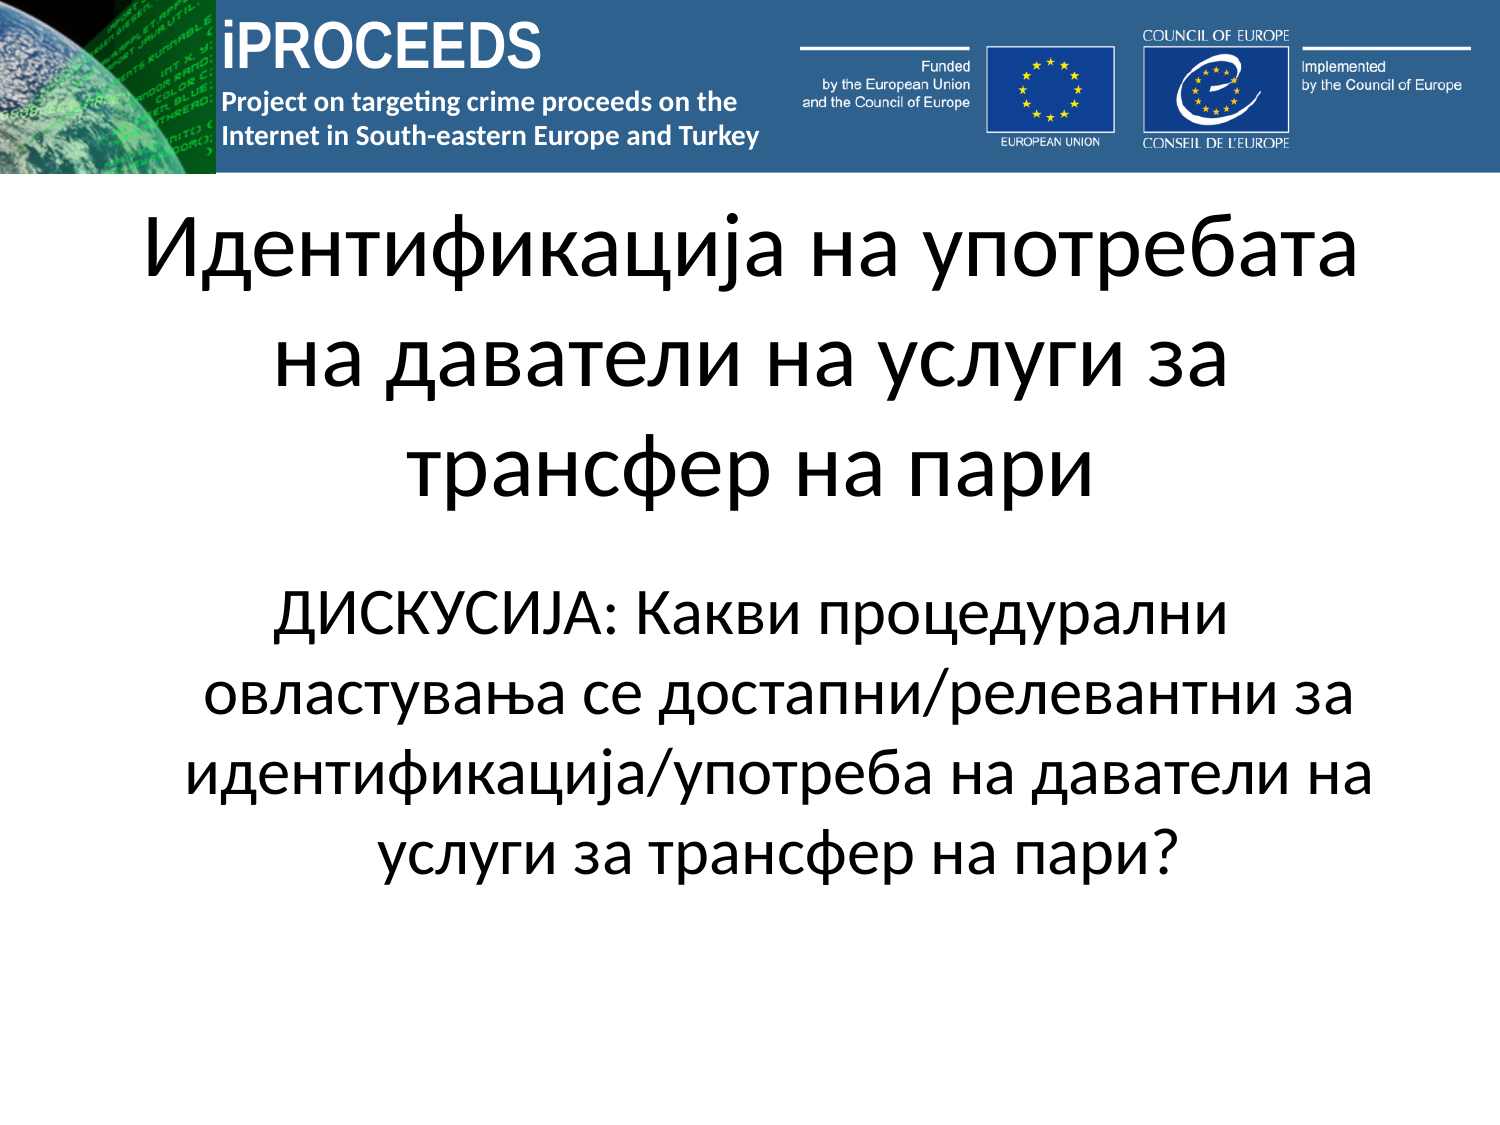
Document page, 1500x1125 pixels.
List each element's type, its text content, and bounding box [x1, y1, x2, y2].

list ДИСКУСИЈА: Какви процедурални овластувања се достапни/релевантни за идентификација/употреба на даватели на услуги за трансфер на пари? [76, 373, 1427, 1017]
picture [800, 30, 1471, 148]
picture [0, 0, 216, 174]
title Идентификација на употребата на даватели на услуги за трансфер на пари [76, 231, 1427, 373]
